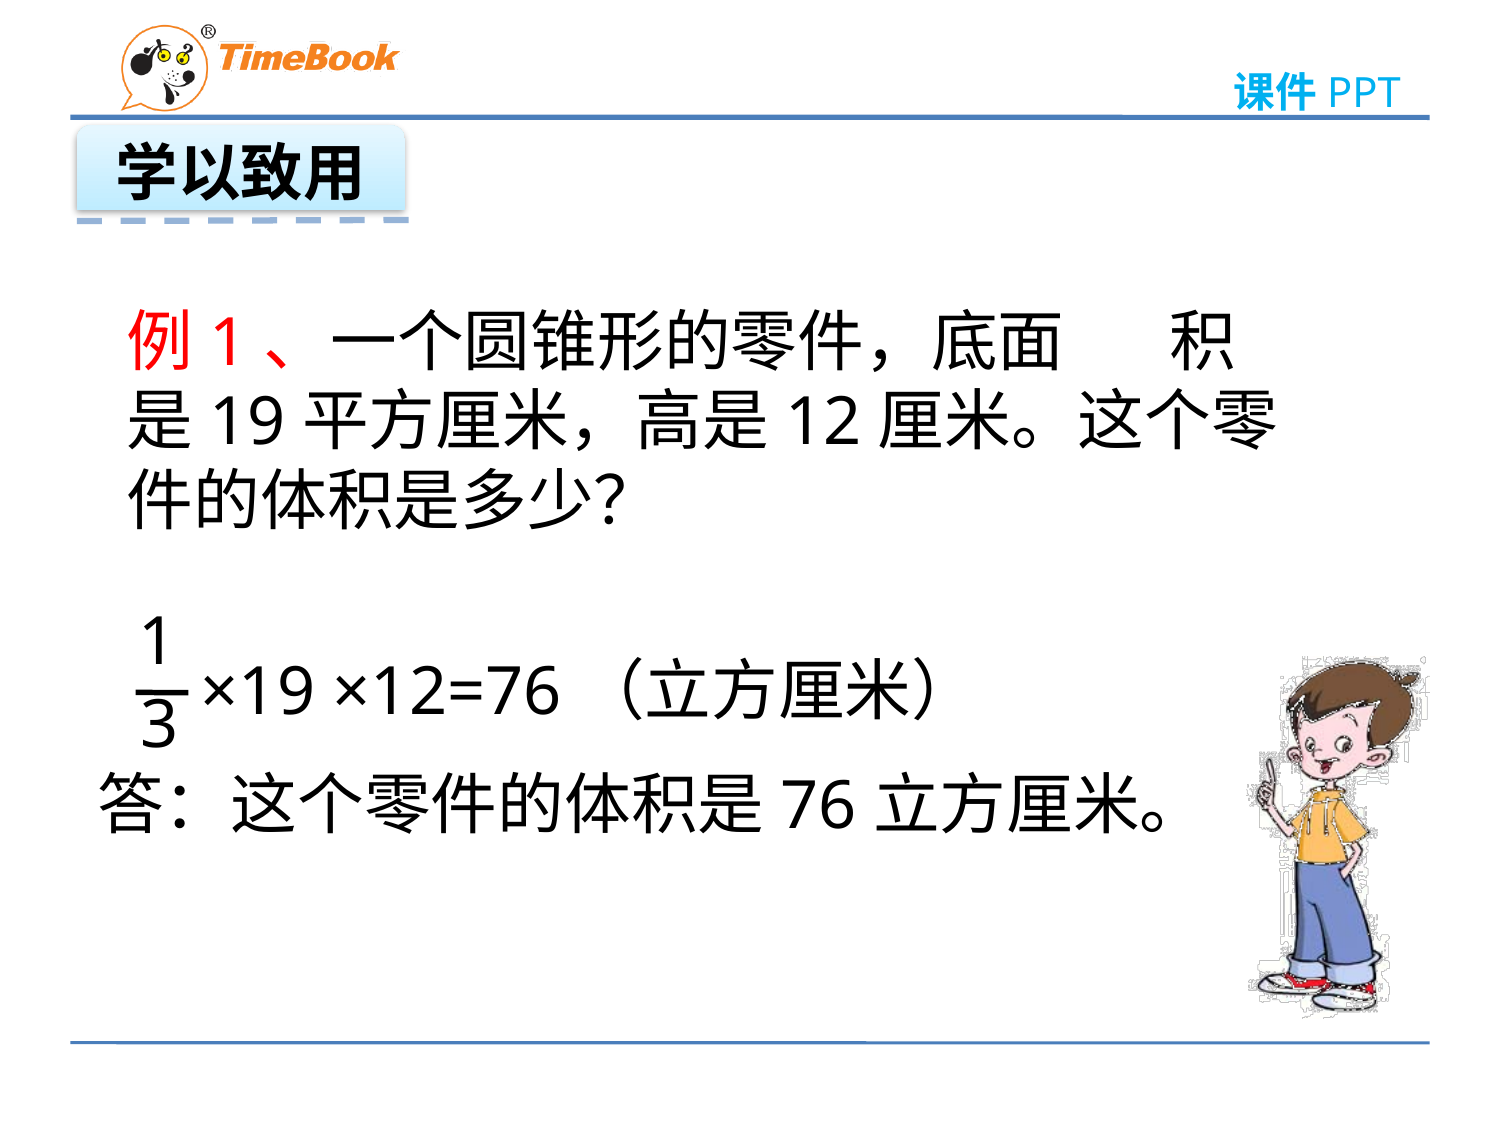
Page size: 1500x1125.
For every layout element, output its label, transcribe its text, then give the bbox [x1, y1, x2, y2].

text_box 例1、一个圆锥形的零件，底面 积是19平方厘米，高是12厘米。这个零件的体积是多少？ [112, 290, 1313, 546]
text_box 学以致用 [76, 124, 406, 212]
picture [118, 22, 408, 113]
picture [1245, 977, 1430, 1019]
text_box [82, 597, 1471, 977]
